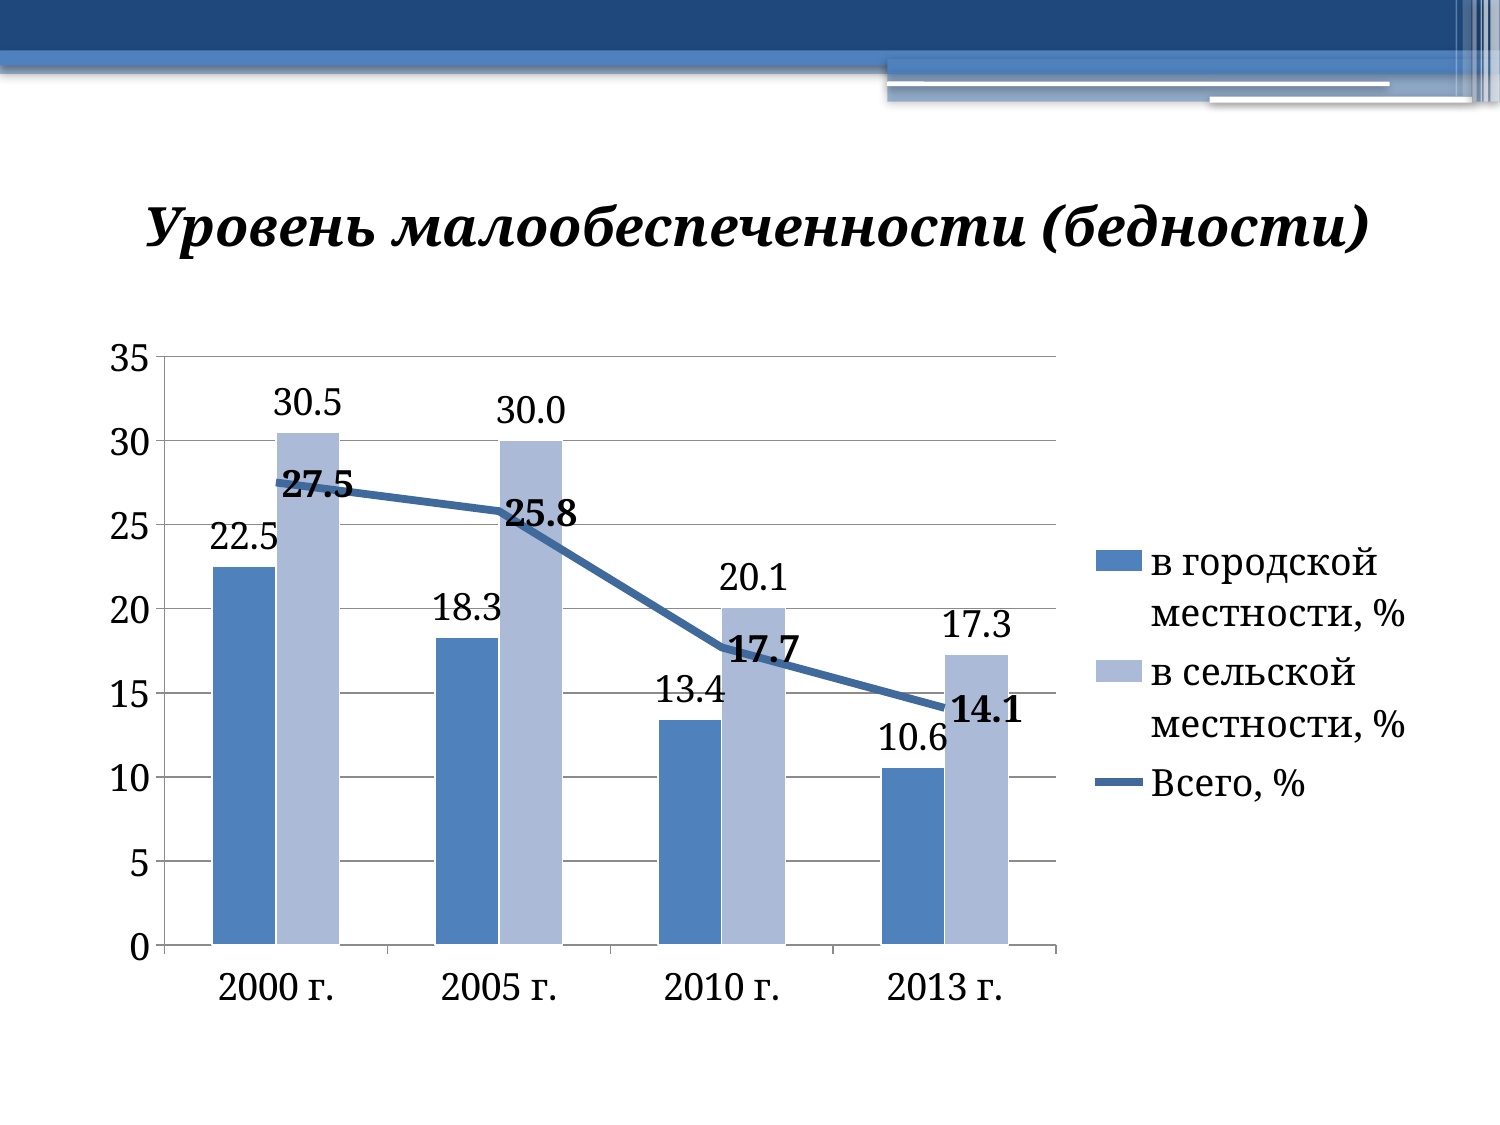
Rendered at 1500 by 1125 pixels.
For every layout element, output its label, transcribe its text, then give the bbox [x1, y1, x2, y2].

chart [81, 316, 1433, 1026]
text_box Уровень малообеспеченности (бедности) [81, 152, 1432, 258]
